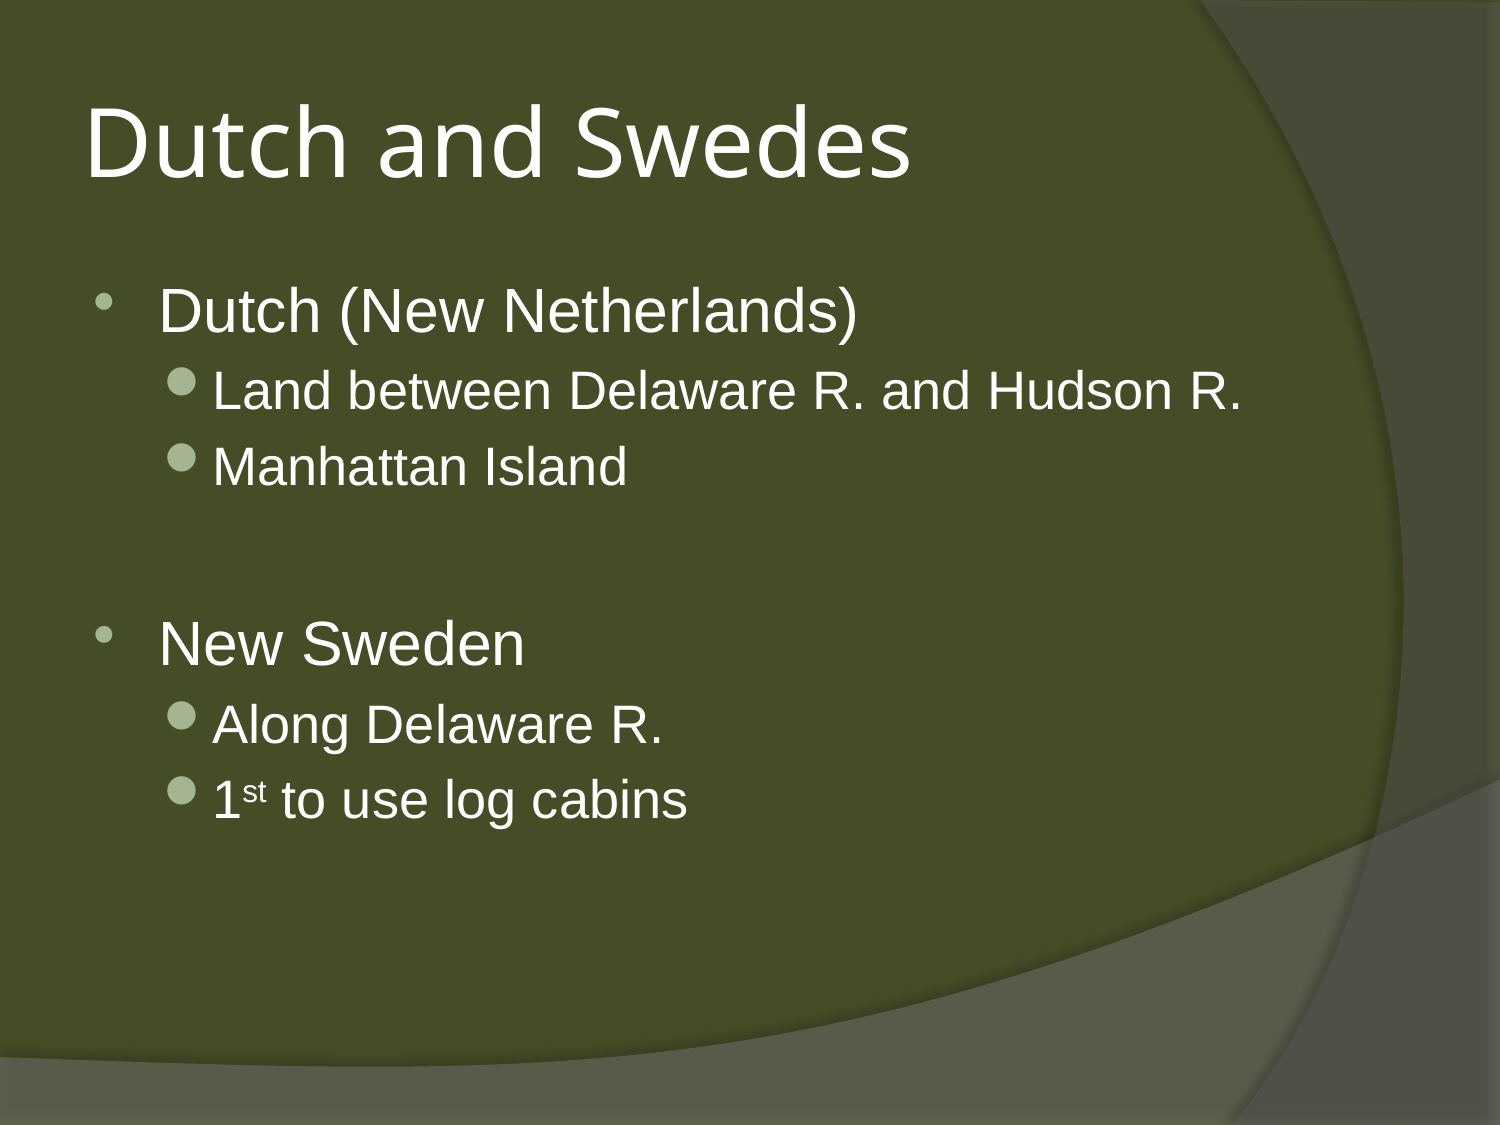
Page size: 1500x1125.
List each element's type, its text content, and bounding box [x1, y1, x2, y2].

list Dutch (New Netherlands) Land between Delaware R. and Hudson R. Manhattan Island New Sweden Along Delaware R. 1st to use log cabins [75, 262, 1300, 1005]
title Dutch and Swedes [75, 45, 1300, 233]
